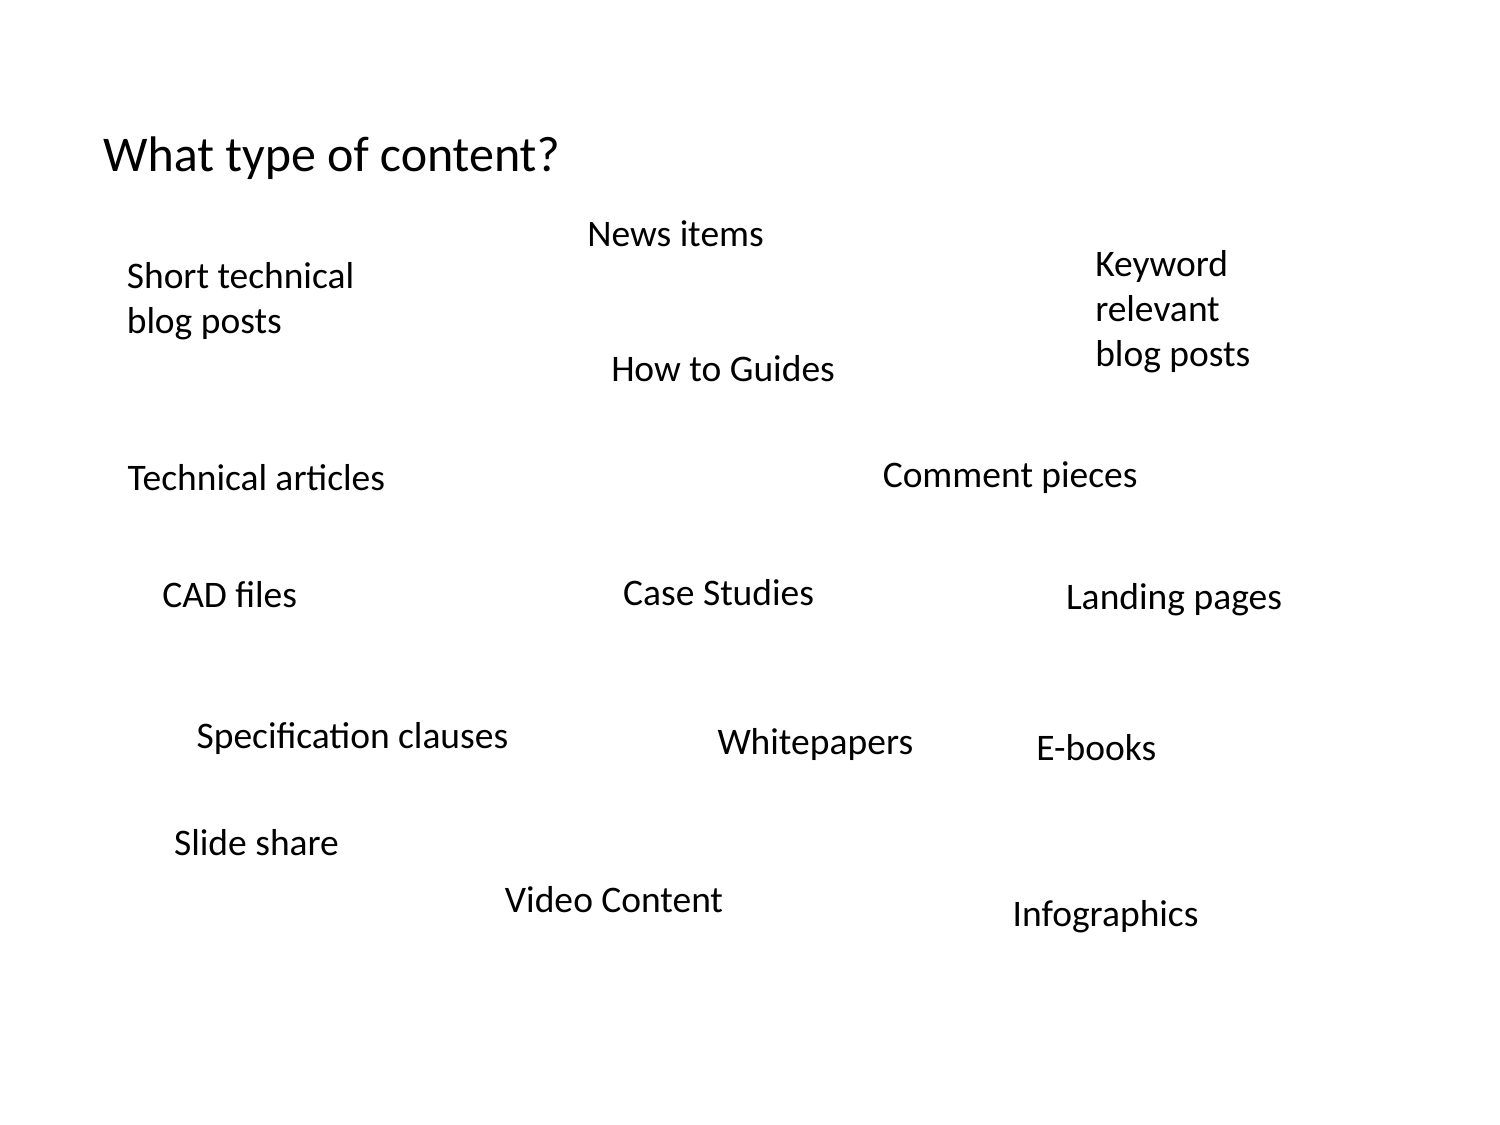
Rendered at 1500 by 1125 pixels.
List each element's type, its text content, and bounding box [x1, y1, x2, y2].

text_box Specification clauses [181, 704, 561, 764]
text_box Video Content [490, 868, 762, 928]
text_box How to Guides [596, 336, 880, 397]
text_box News items [572, 201, 916, 262]
text_box E-books [1021, 715, 1282, 776]
text_box Landing pages [1051, 565, 1365, 625]
text_box What type of content? [88, 113, 963, 189]
text_box Technical articles [112, 445, 585, 506]
text_box Short technical blog posts [112, 243, 390, 349]
text_box Case Studies [608, 560, 880, 621]
text_box CAD files [147, 562, 526, 623]
text_box Infographics [998, 881, 1270, 942]
text_box Comment pieces [868, 442, 1400, 503]
text_box Whitepapers [702, 709, 963, 769]
text_box Slide share [159, 810, 432, 871]
text_box Keyword relevant blog posts [1080, 231, 1306, 382]
